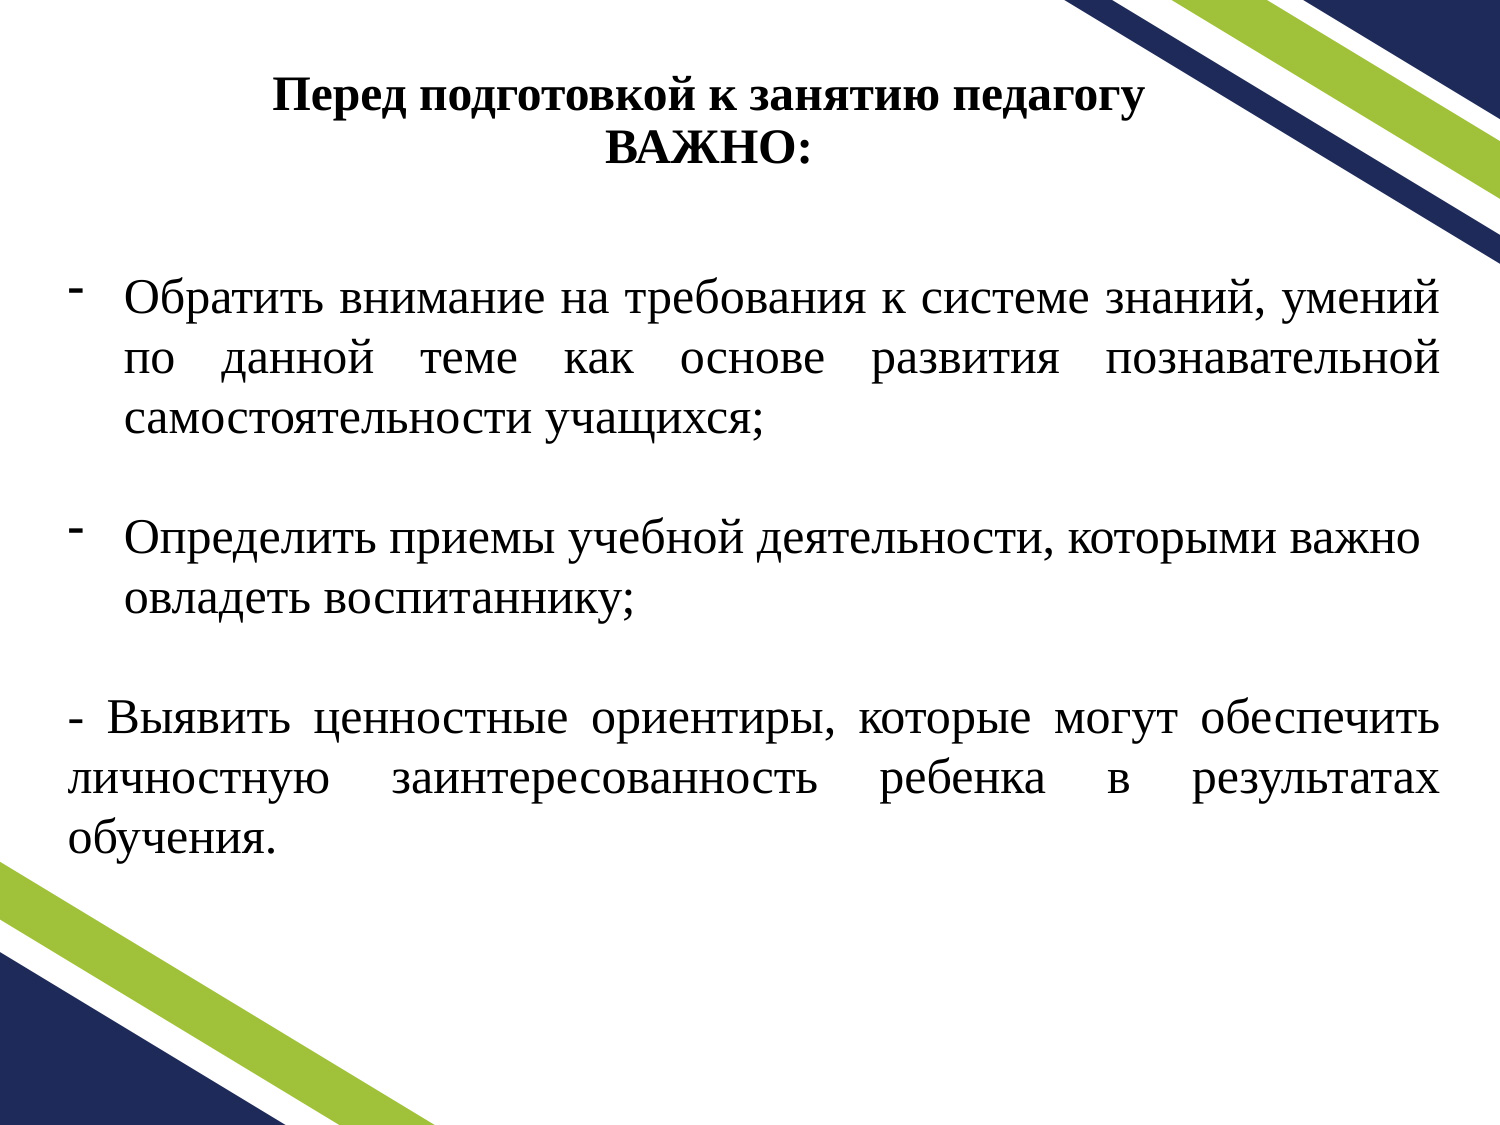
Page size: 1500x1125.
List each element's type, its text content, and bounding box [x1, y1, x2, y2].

title Перед подготовкой к занятию педагогу ВАЖНО: [21, 59, 1397, 182]
text_box Обратить внимание на требования к системе знаний, умений по данной теме как основе развития познавательной самостоятельности учащихся; Определить приемы учебной деятельности, которыми важно овладеть воспитаннику; - Выявить ценностные ориентиры, которые могут обеспечить личностную заинтересованность ребенка в результатах обучения. [52, 255, 1456, 871]
picture [0, 0, 1500, 1125]
